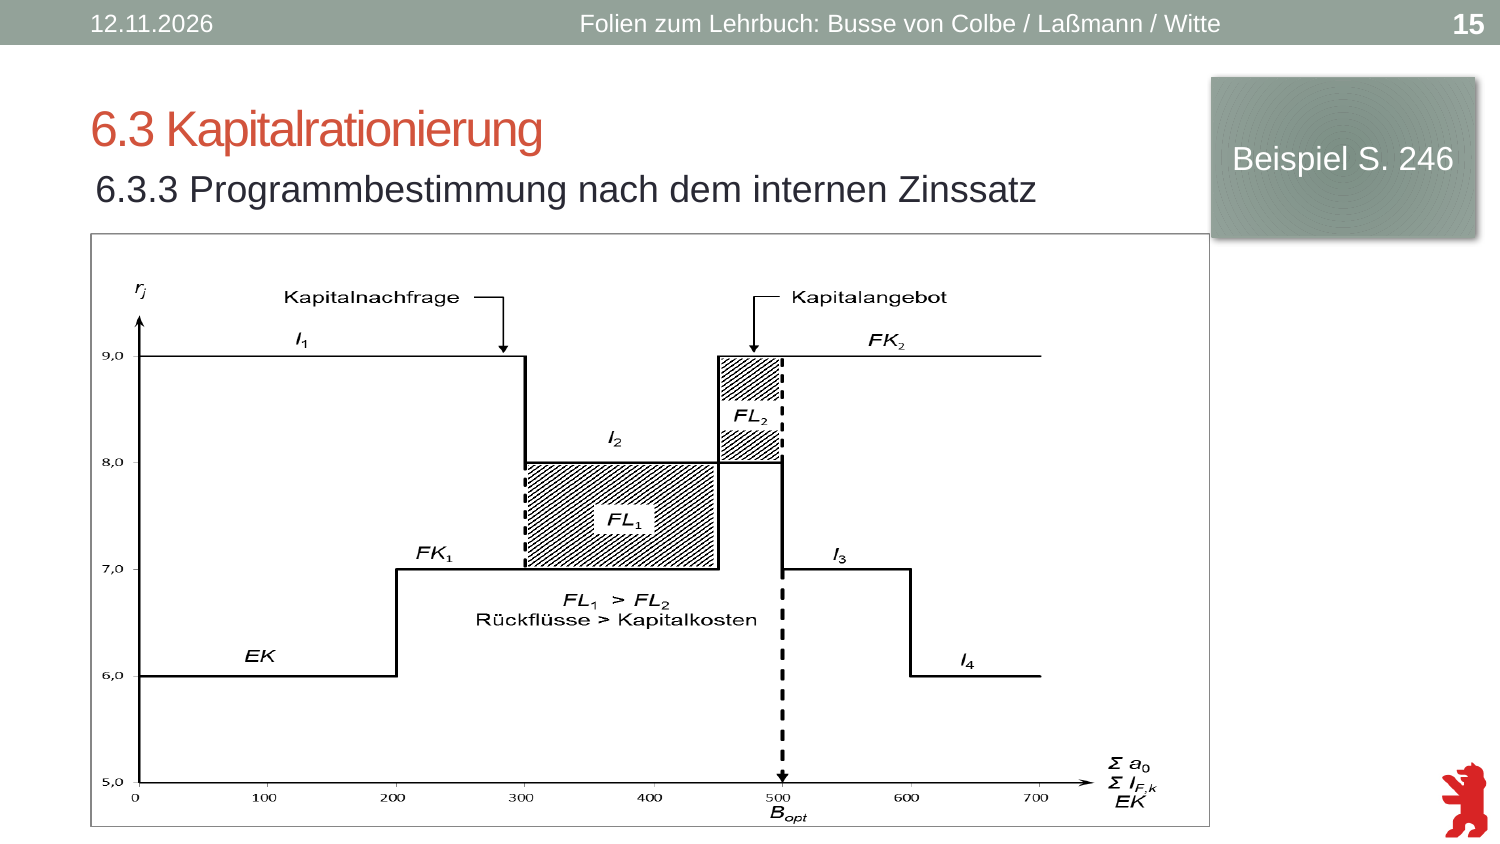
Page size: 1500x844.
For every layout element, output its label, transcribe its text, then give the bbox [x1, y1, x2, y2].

footer Folien zum Lehrbuch: Busse von Colbe / Laßmann / Witte [562, 2, 1238, 43]
text_box Beispiel S. 246 [1211, 77, 1475, 238]
slide_number 15 [1325, 2, 1500, 43]
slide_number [75, 2, 550, 43]
title 6.3 Kapitalrationierung [75, 65, 1425, 188]
picture [1434, 760, 1500, 844]
text_box 6.3.3 Programmbestimmung nach dem internen Zinssatz [80, 157, 1053, 217]
picture [90, 232, 1211, 827]
